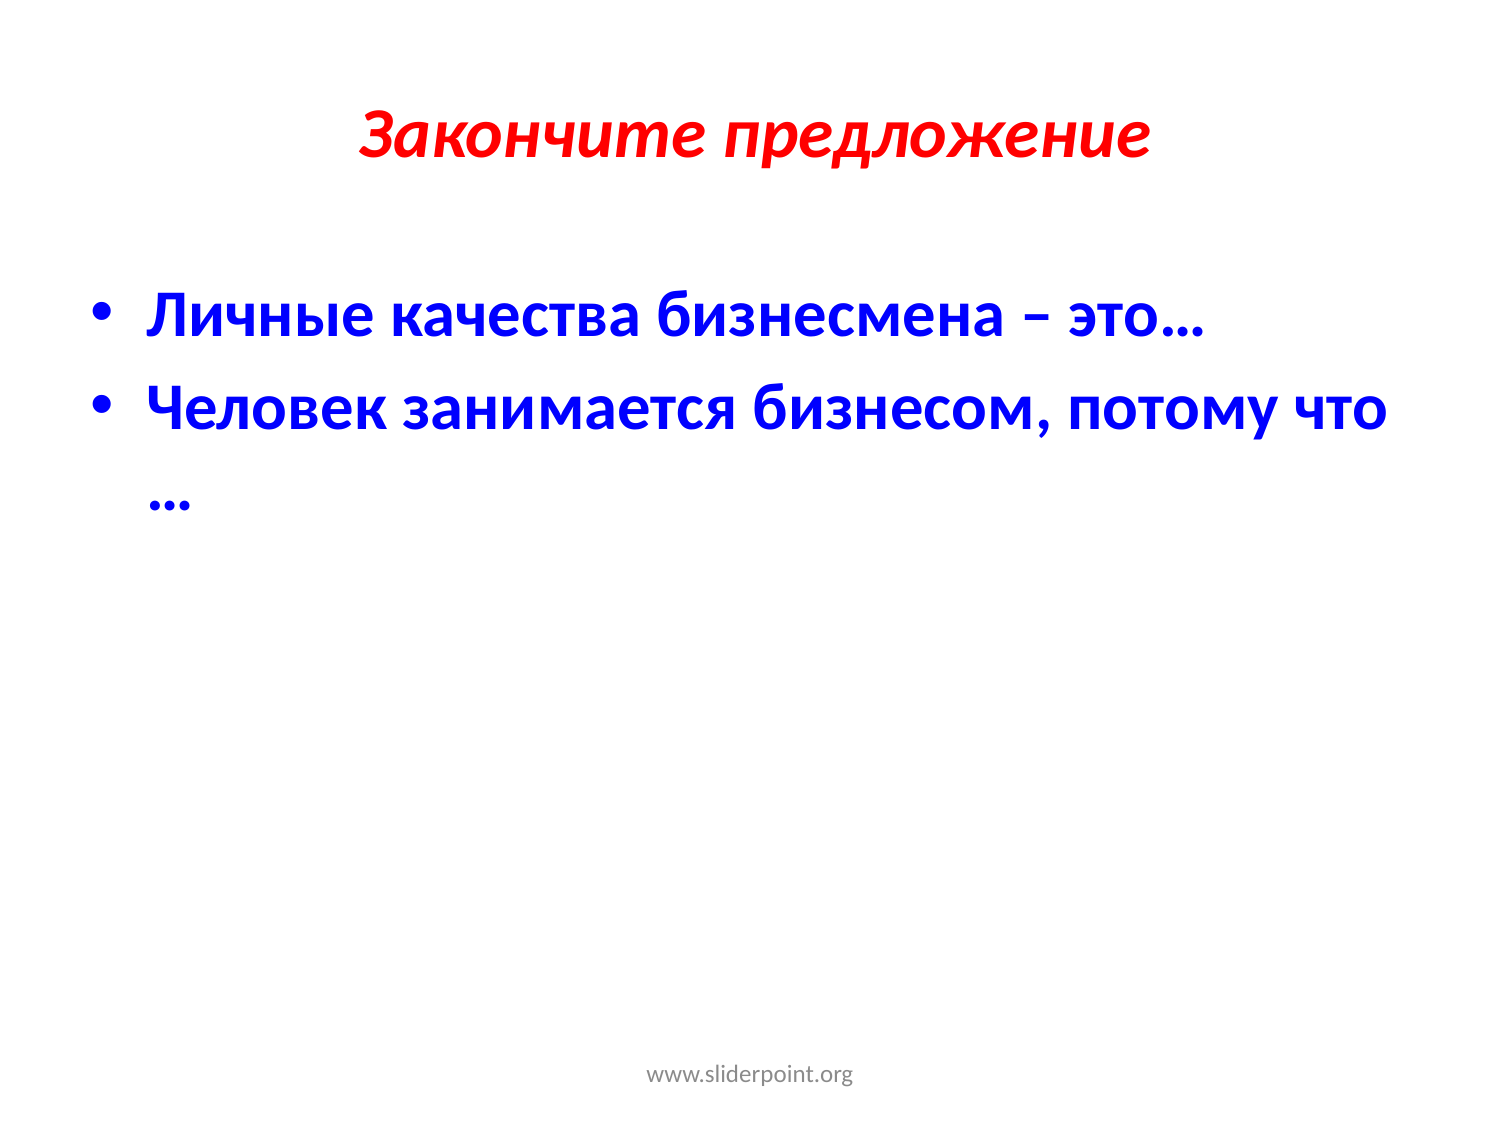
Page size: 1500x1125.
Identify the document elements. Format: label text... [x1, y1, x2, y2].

title Закончите предложение [88, 78, 1439, 266]
list Личные качества бизнесмена – это… Человек занимается бизнесом, потому что … [75, 262, 1425, 1005]
footer www.sliderpoint.org [512, 1042, 988, 1103]
